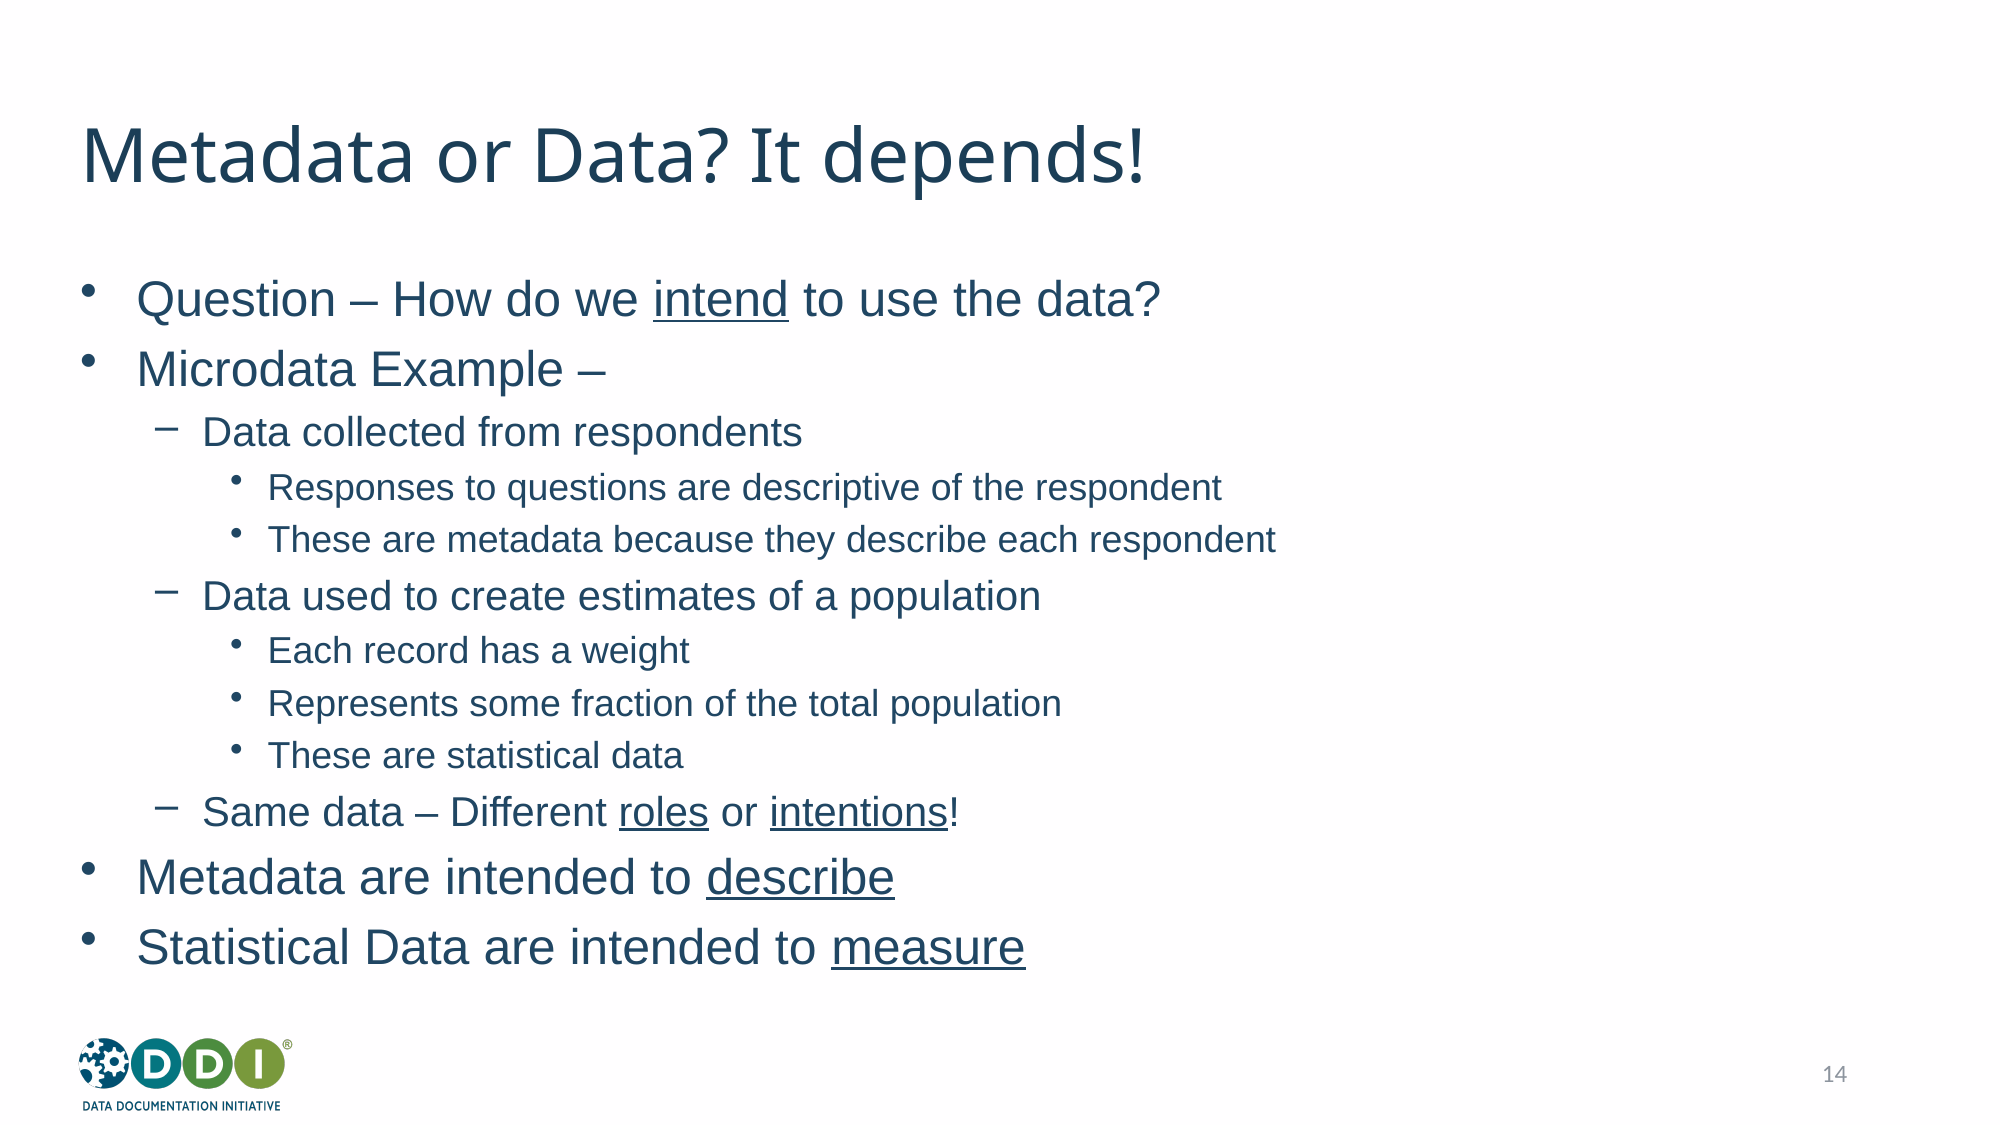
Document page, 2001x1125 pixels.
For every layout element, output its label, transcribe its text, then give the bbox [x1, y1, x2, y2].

list Question – How do we intend to use the data? Microdata Example – Data collected from respondents Responses to questions are descriptive of the respondent These are metadata because they describe each respondent Data used to create estimates of a population Each record has a weight Represents some fraction of the total population These are statistical data Same data – Different roles or intentions! Metadata are intended to describe Statistical Data are intended to measure [65, 259, 1916, 1019]
picture [65, 1032, 305, 1115]
slide_number 14 [1412, 1042, 1863, 1103]
title Metadata or Data? It depends! [65, 59, 1916, 247]
